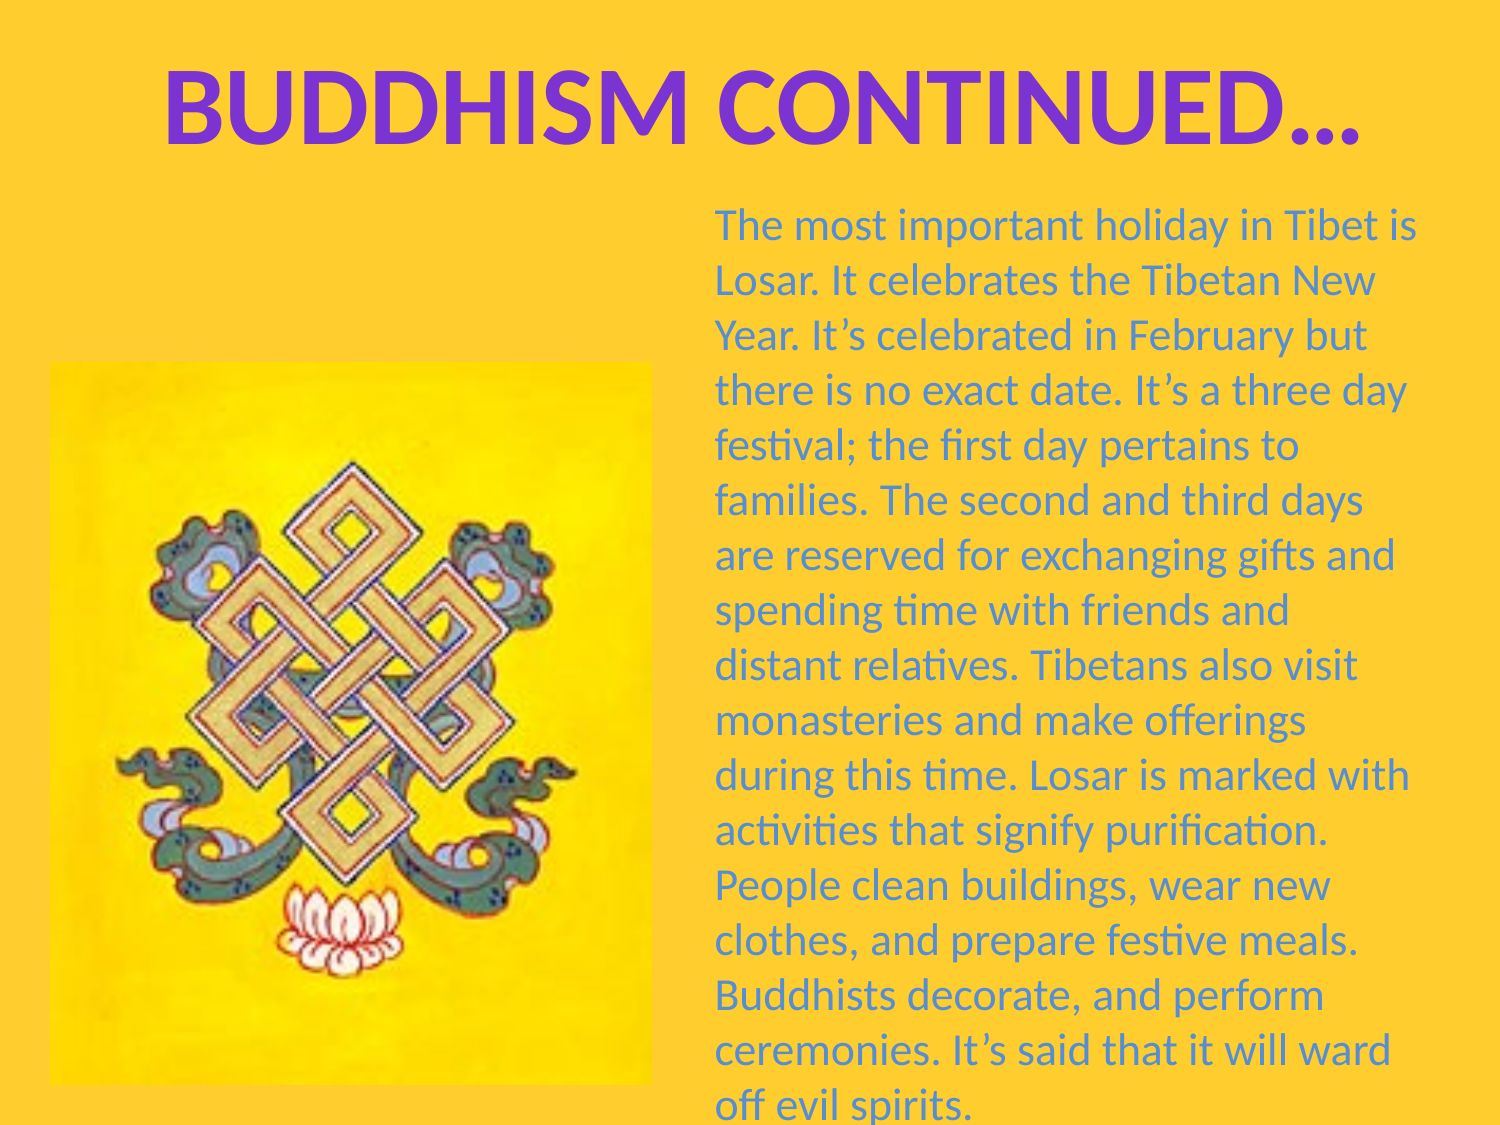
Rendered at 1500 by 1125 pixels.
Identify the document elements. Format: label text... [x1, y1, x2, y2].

text_box The most important holiday in Tibet is Losar. It celebrates the Tibetan New Year. It’s celebrated in February but there is no exact date. It’s a three day festival; the first day pertains to families. The second and third days are reserved for exchanging gifts and spending time with friends and distant relatives. Tibetans also visit monasteries and make offerings during this time. Losar is marked with activities that signify purification. People clean buildings, wear new clothes, and prepare festive meals. Buddhists decorate, and perform ceremonies. It’s said that it will ward off evil spirits. [699, 187, 1438, 1125]
text_box Buddhism Continued… [146, 24, 1382, 175]
picture [49, 362, 653, 1086]
